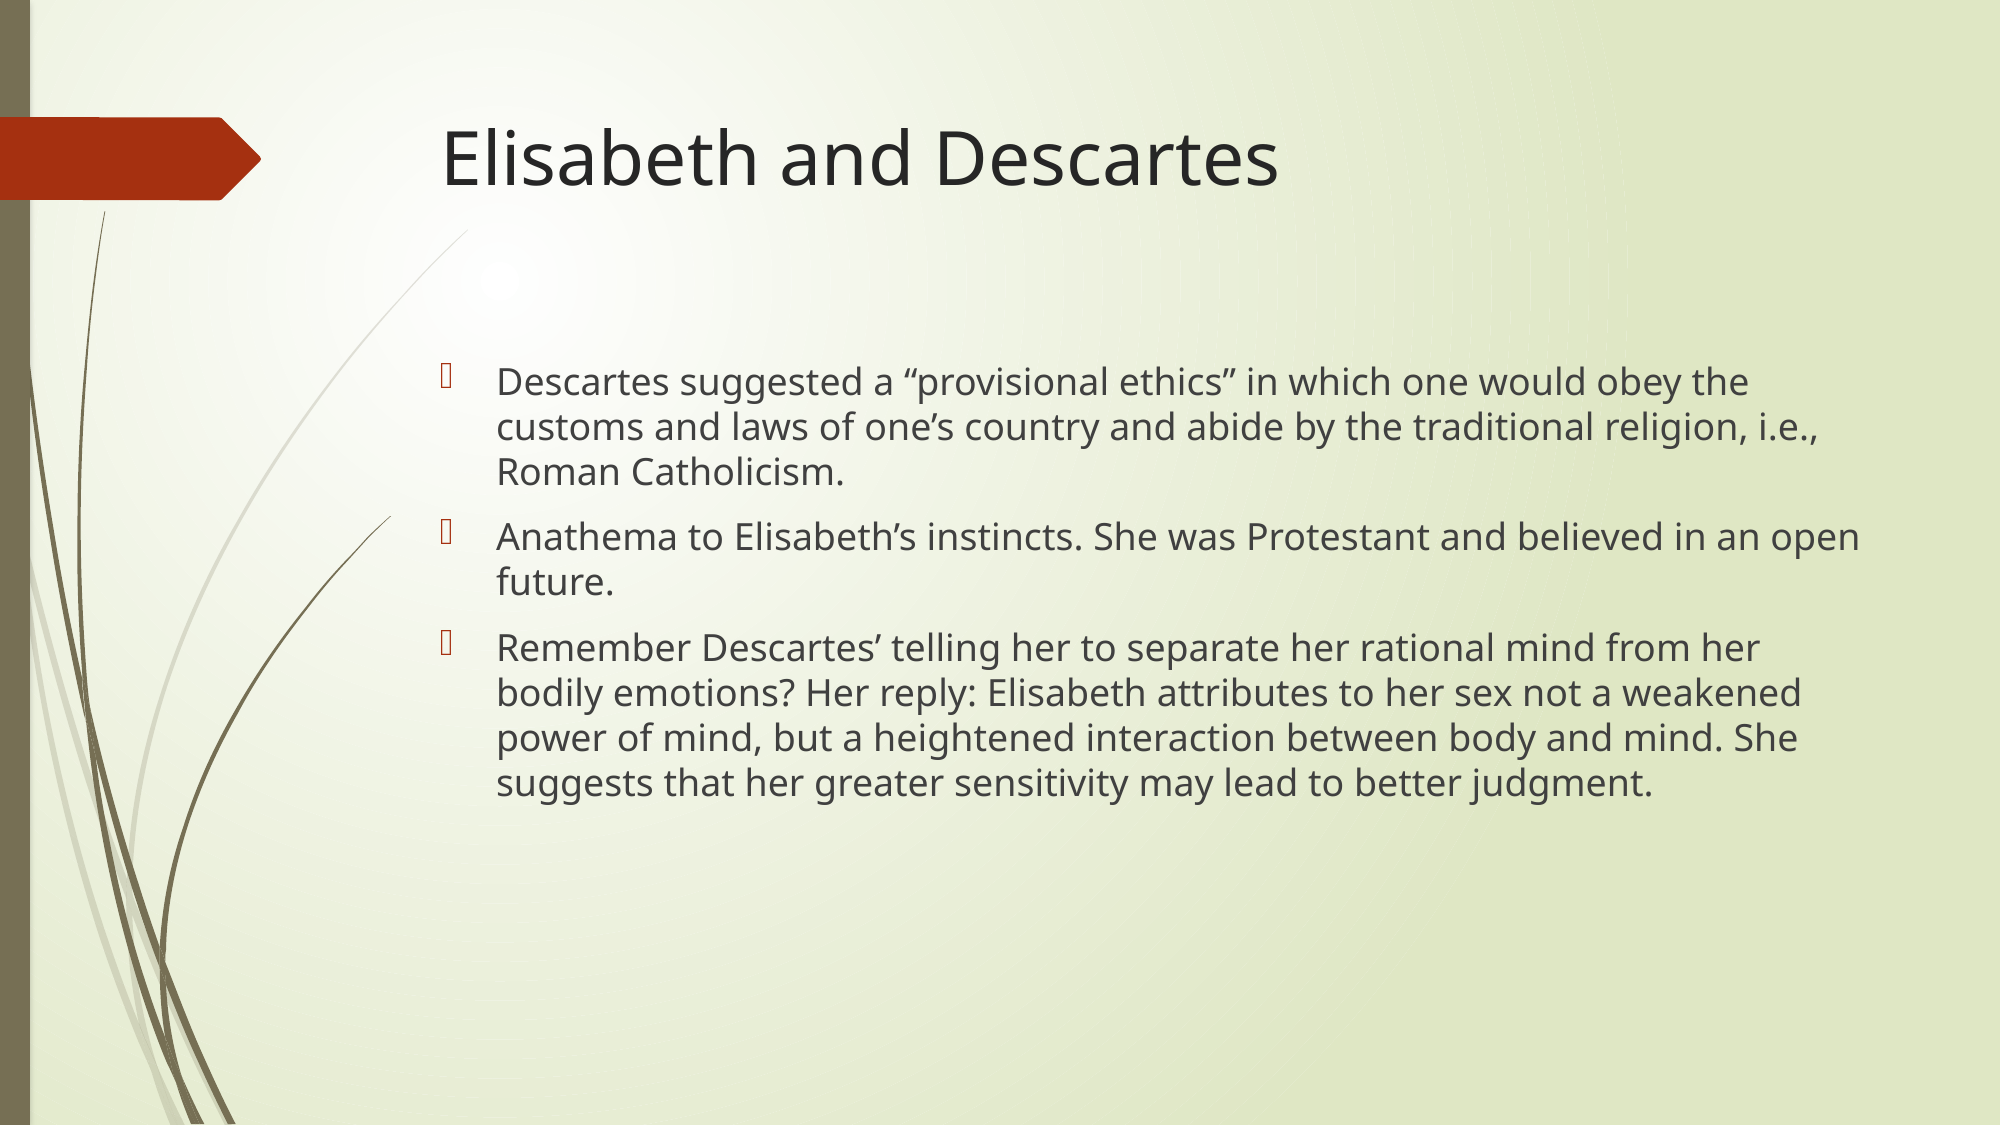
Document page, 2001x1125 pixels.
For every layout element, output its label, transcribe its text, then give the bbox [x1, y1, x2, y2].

title Elisabeth and Descartes [425, 102, 1888, 313]
list Descartes suggested a “provisional ethics” in which one would obey the customs and laws of one’s country and abide by the traditional religion, i.e., Roman Catholicism. Anathema to Elisabeth’s instincts. She was Protestant and believed in an open future. Remember Descartes’ telling her to separate her rational mind from her bodily emotions? Her reply: Elisabeth attributes to her sex not a weakened power of mind, but a heightened interaction between body and mind. She suggests that her greater sensitivity may lead to better judgment. [424, 350, 1888, 970]
